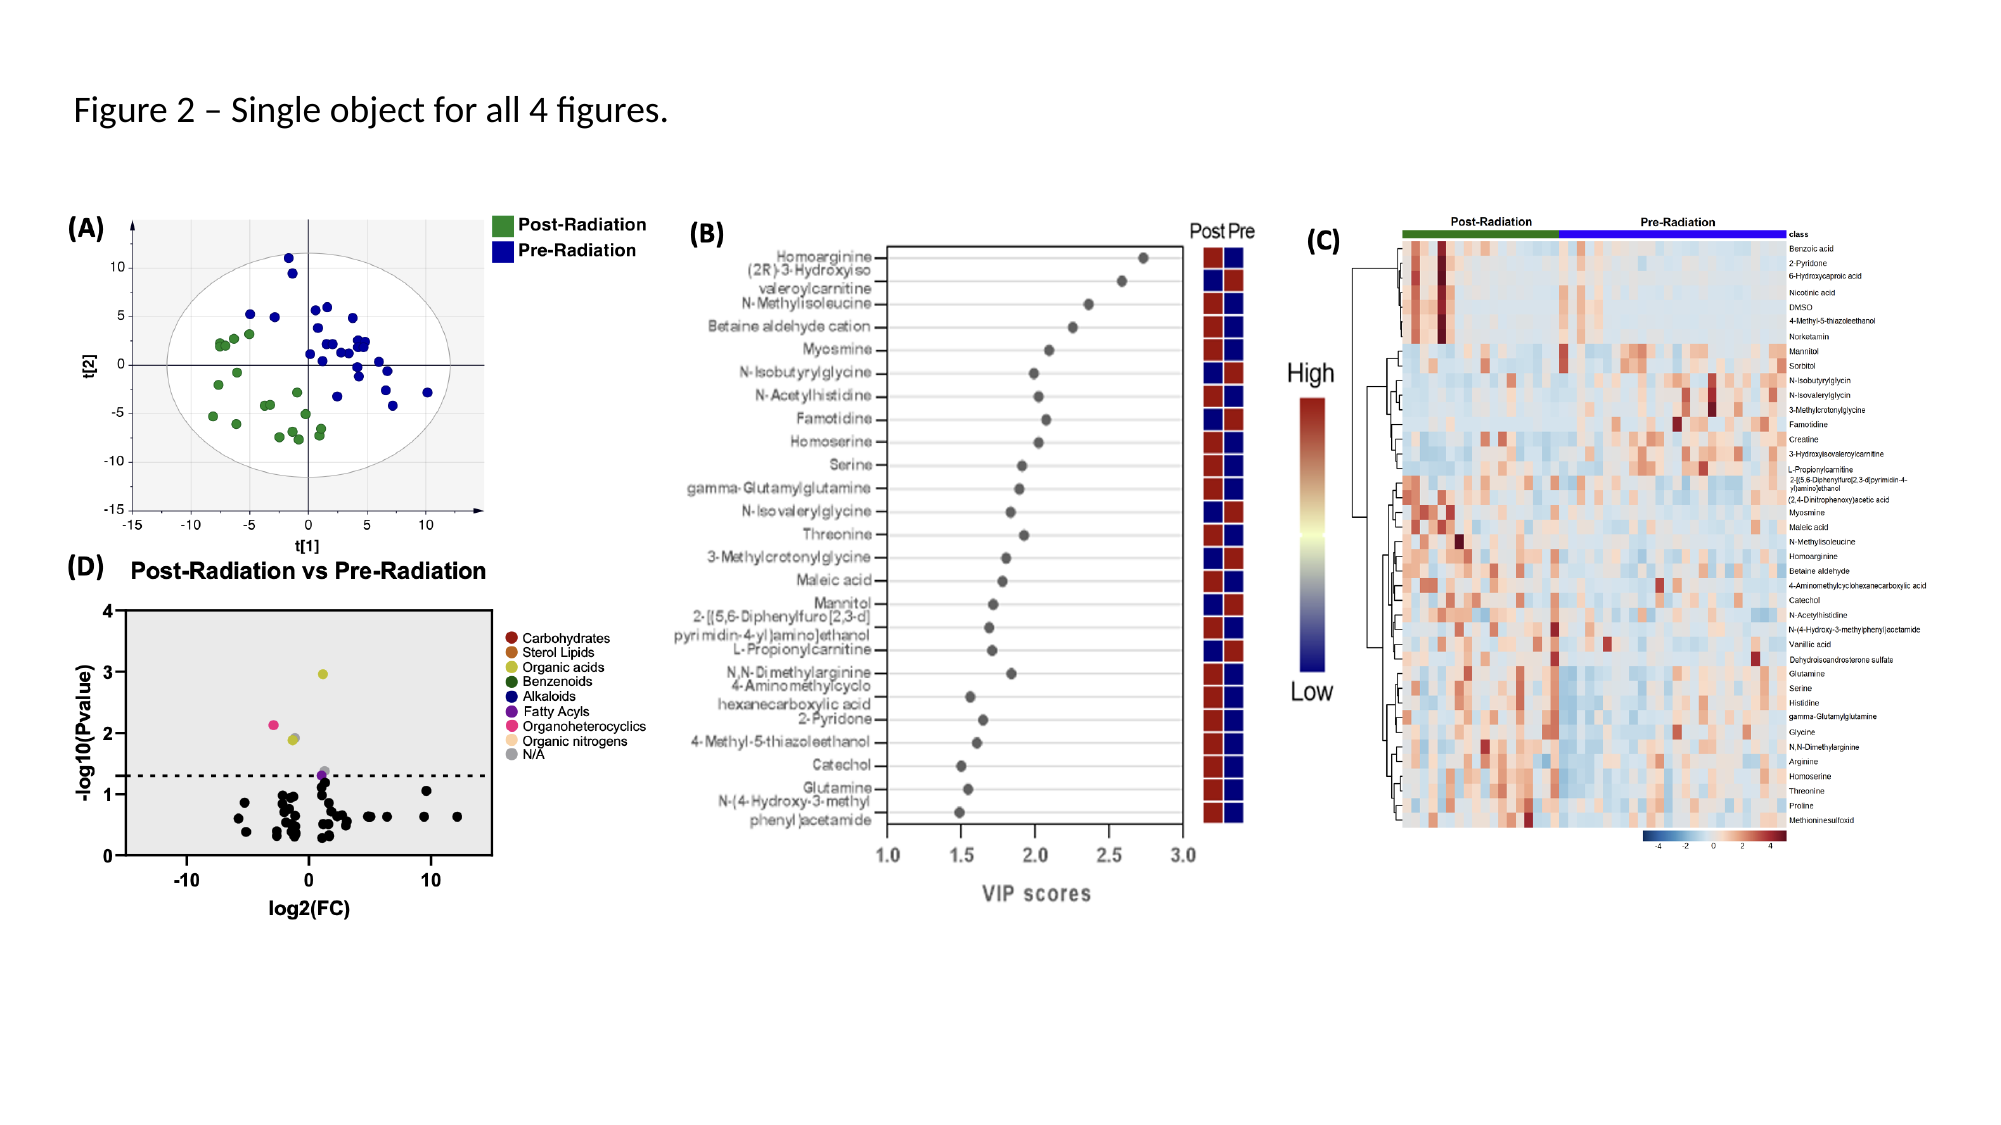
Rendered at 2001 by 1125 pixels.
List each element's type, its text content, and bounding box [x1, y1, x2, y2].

text_box Figure 2 – Single object for all 4 figures. [58, 77, 685, 138]
picture [52, 195, 1938, 934]
